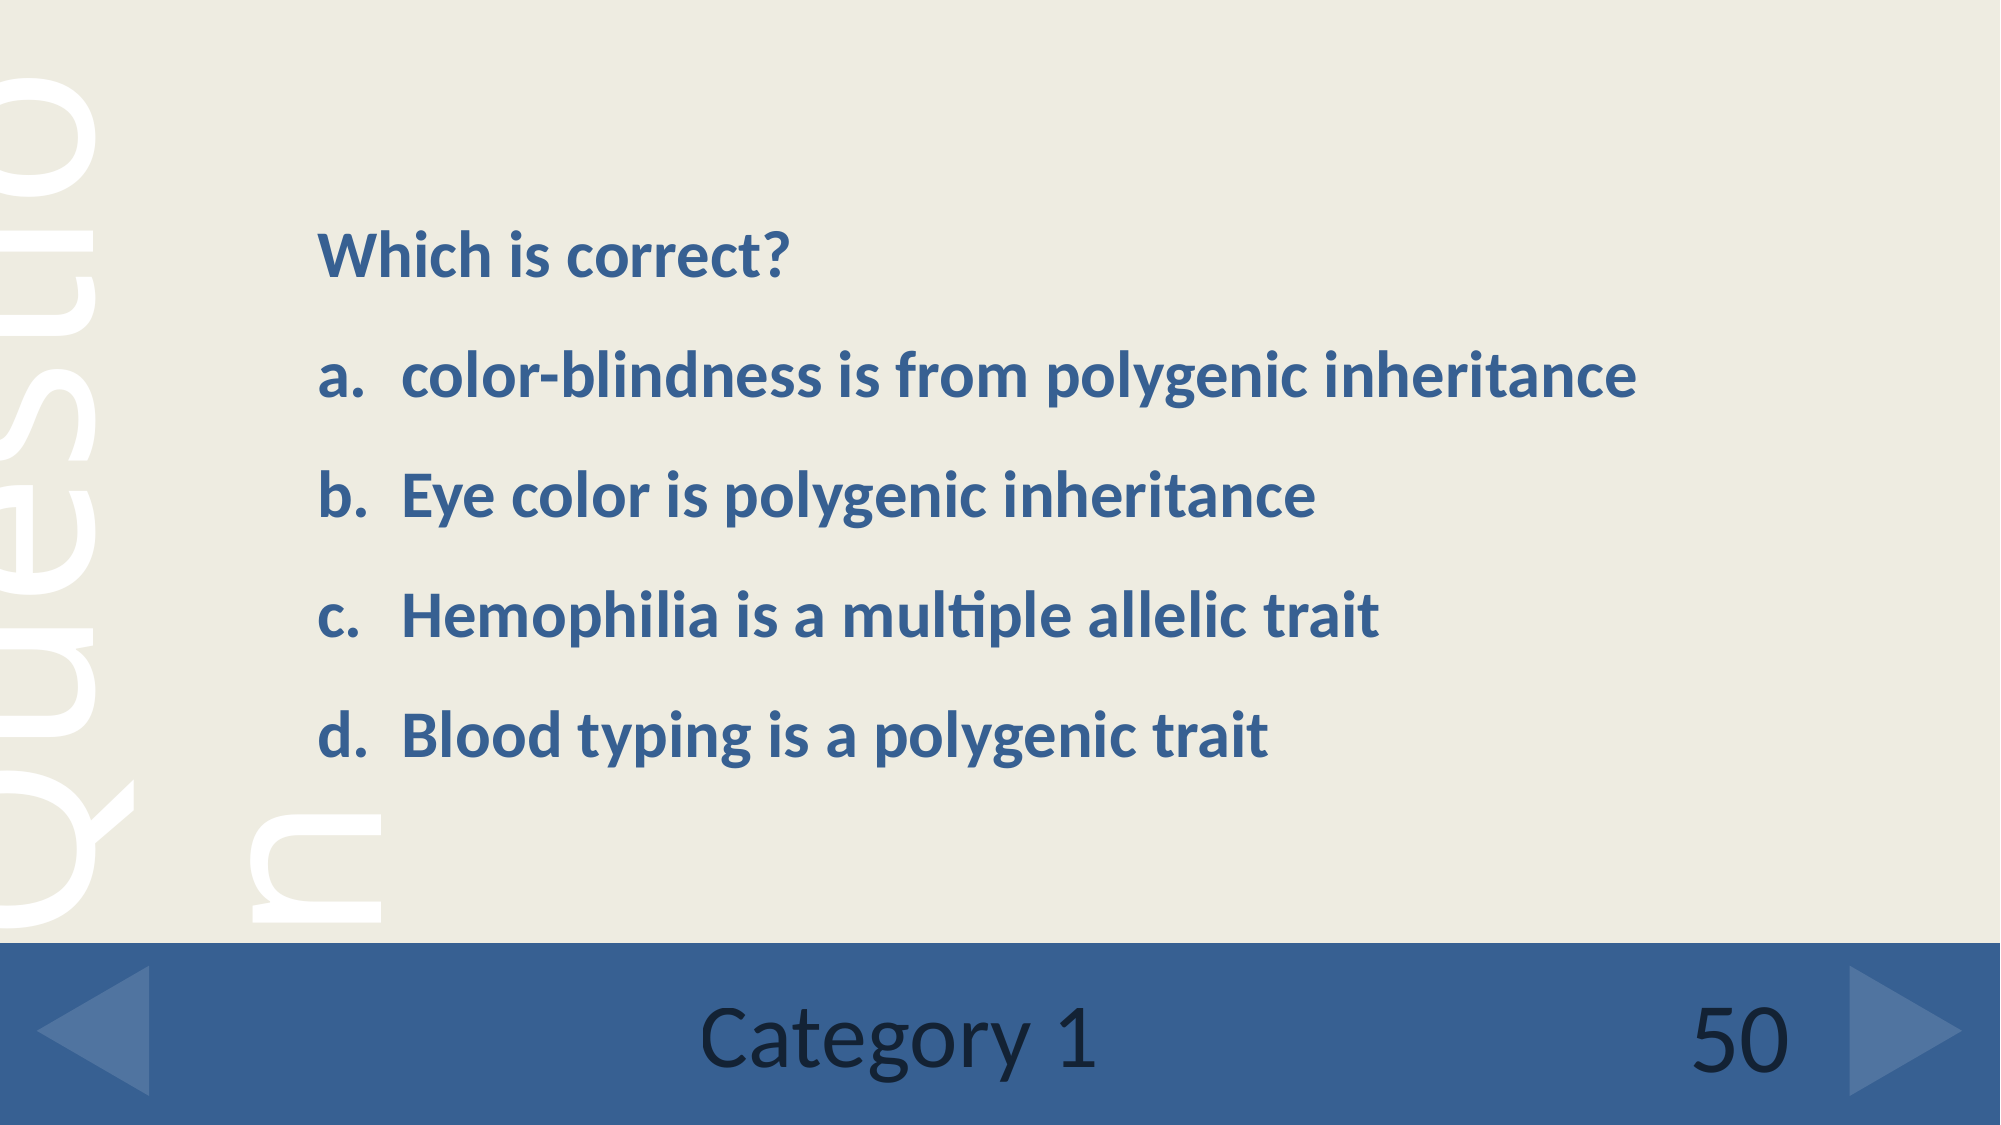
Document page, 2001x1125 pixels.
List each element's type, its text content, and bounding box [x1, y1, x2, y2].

list Which is correct? color-blindness is from polygenic inheritance Eye color is polygenic inheritance Hemophilia is a multiple allelic trait Blood typing is a polygenic trait [302, 115, 1900, 827]
list 50 [1800, 967, 1806, 1097]
title Category 1 [0, 937, 1800, 1125]
